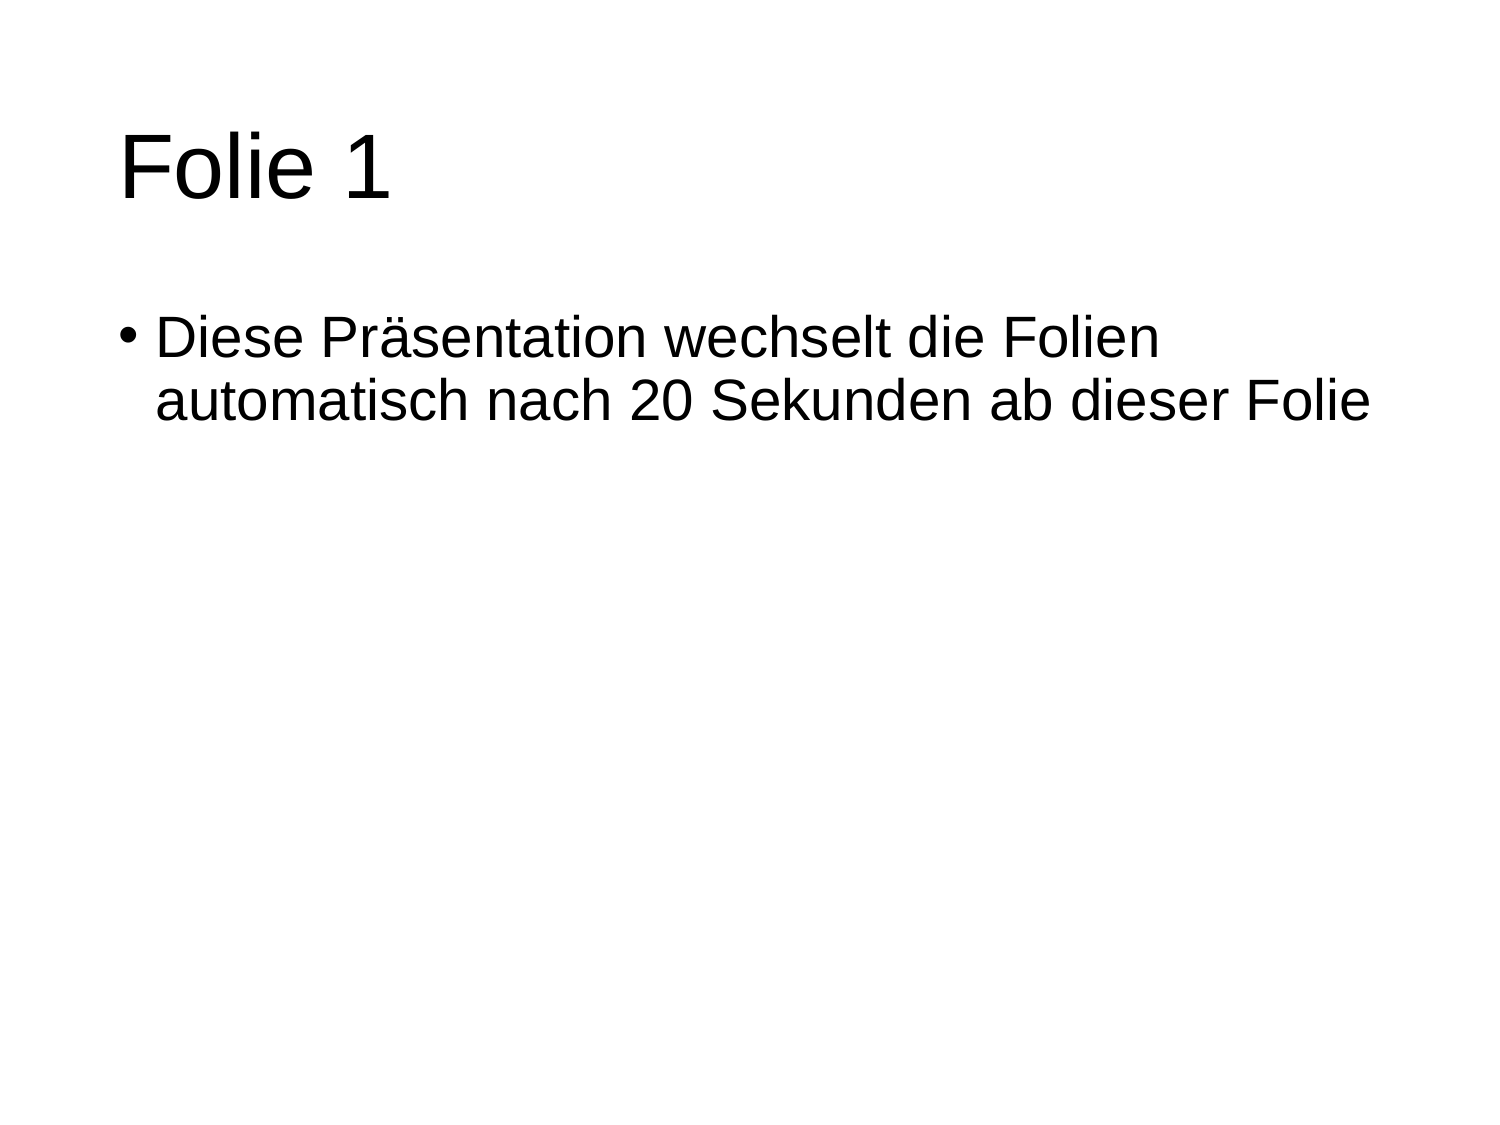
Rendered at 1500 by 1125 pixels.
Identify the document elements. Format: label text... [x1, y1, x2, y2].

title Folie 1 [103, 59, 1397, 278]
list Diese Präsentation wechselt die Folien automatisch nach 20 Sekunden ab dieser Folie [103, 299, 1397, 1014]
